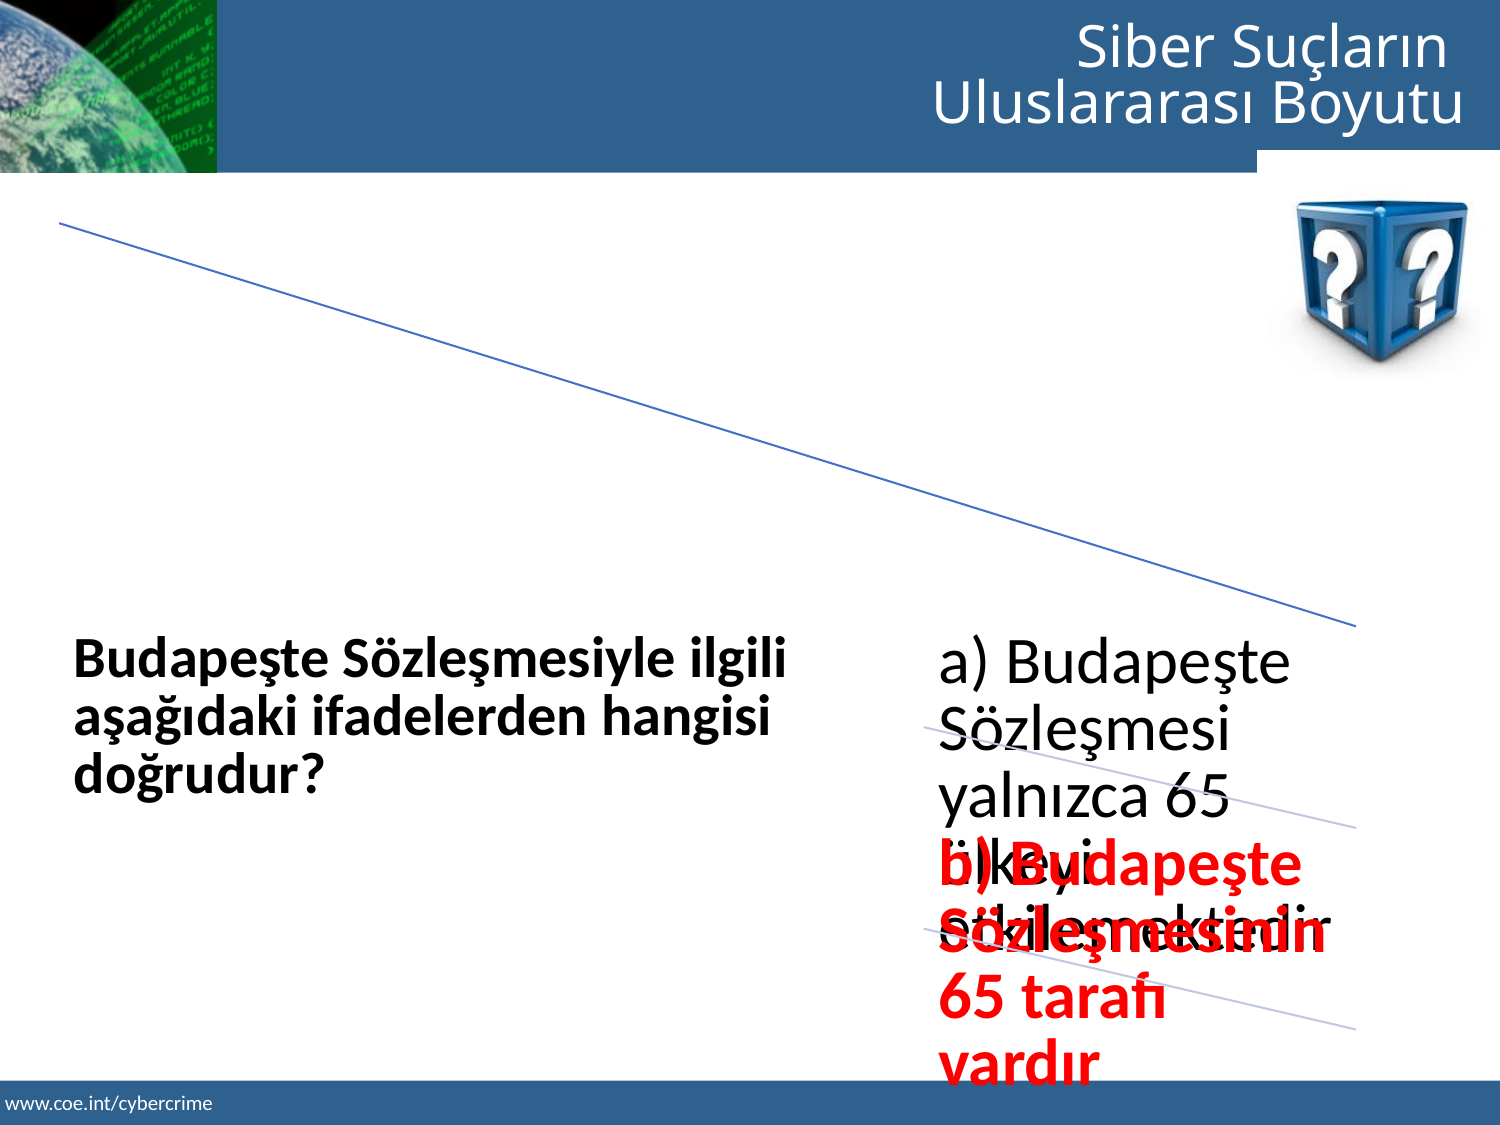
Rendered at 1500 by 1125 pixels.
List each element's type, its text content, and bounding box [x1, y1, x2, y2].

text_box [59, 223, 1356, 1030]
text_box Siber Suçların Uluslararası Boyutu [515, 15, 1480, 143]
picture [0, 1, 217, 173]
picture [1257, 150, 1500, 393]
